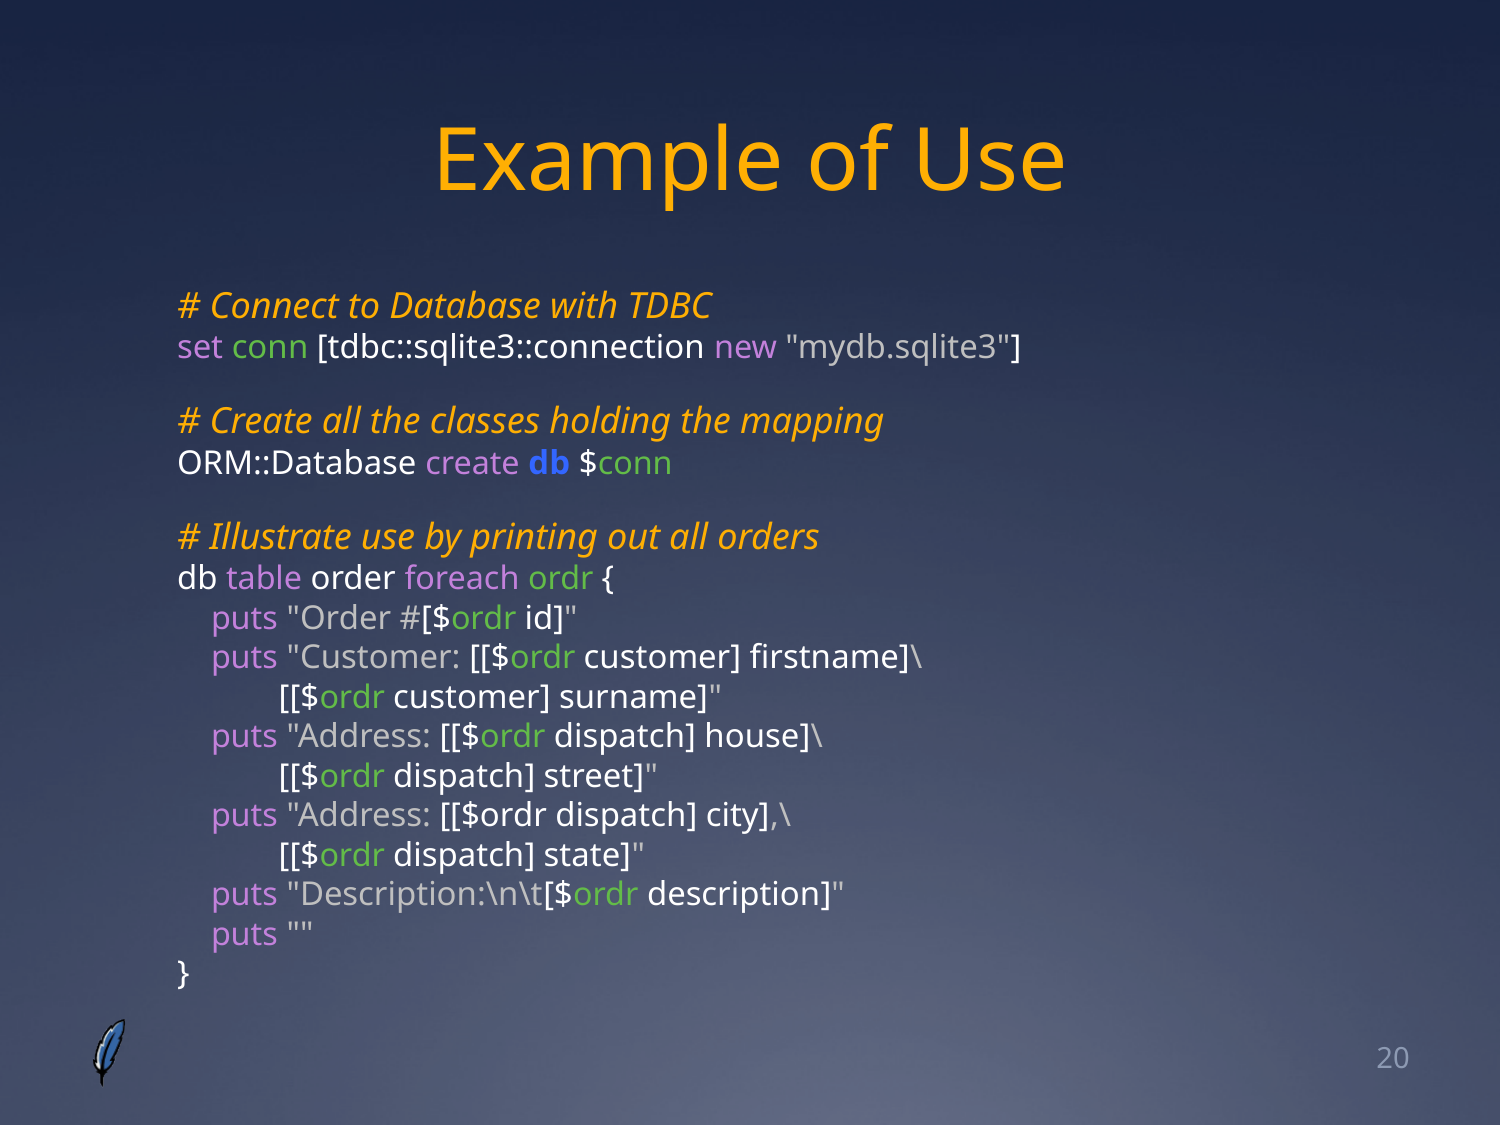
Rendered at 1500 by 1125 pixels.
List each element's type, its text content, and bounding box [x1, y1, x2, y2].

picture [75, 1019, 143, 1088]
slide_number 20 [1325, 1029, 1425, 1090]
list # Connect to Database with TDBC set conn [tdbc::sqlite3::connection new "mydb.sqlite3"] # Create all the classes holding the mapping ORM::Database create db $conn # Illustrate use by printing out all orders db table order foreach ordr { puts "Order #[$ordr id]" puts "Customer: [[$ordr customer] firstname]\ [[$ordr customer] surname]" puts "Address: [[$ordr dispatch] house]\ [[$ordr dispatch] street]" puts "Address: [[$ordr dispatch] city],\ [[$ordr dispatch] state]" puts "Description:\n\t[$ordr description]" puts "" } [162, 275, 1338, 1005]
title Example of Use [100, 95, 1400, 225]
